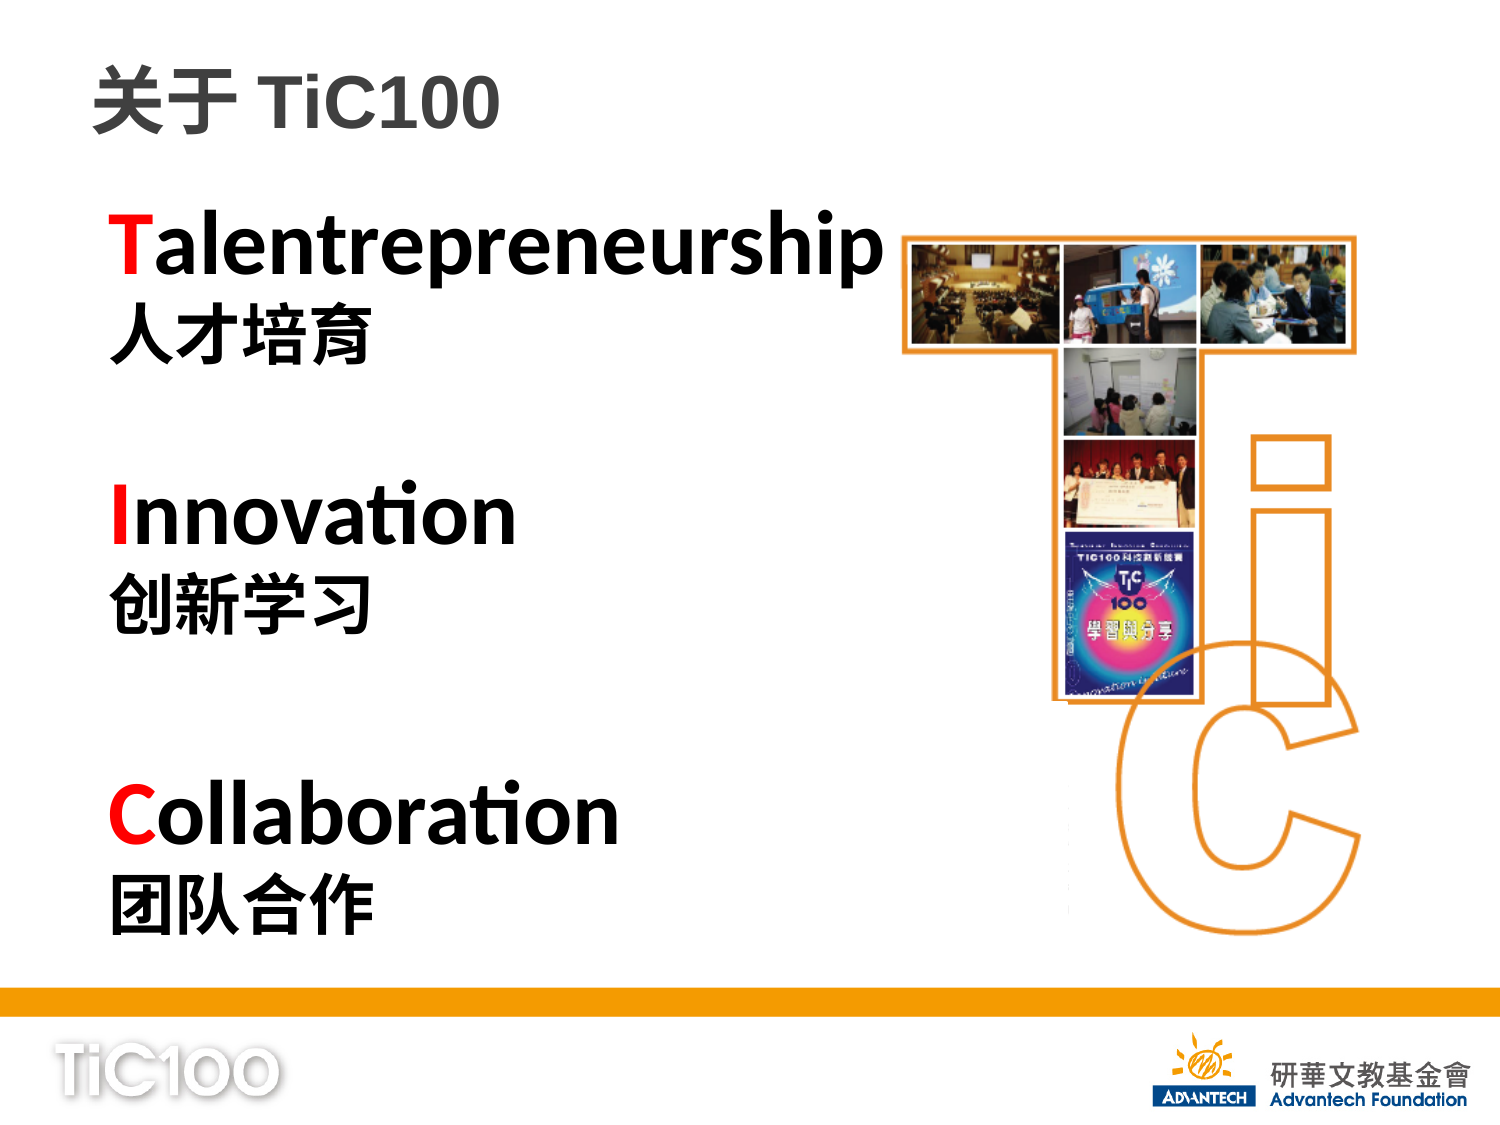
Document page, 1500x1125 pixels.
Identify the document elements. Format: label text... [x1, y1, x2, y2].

text_box Talentrepreneurship 人才培育 Innovation 创新学习 Collaboration 团队合作 [93, 175, 903, 951]
title 关于TiC100 [75, 45, 1425, 153]
picture [679, 198, 1390, 972]
picture [0, 988, 1500, 1125]
